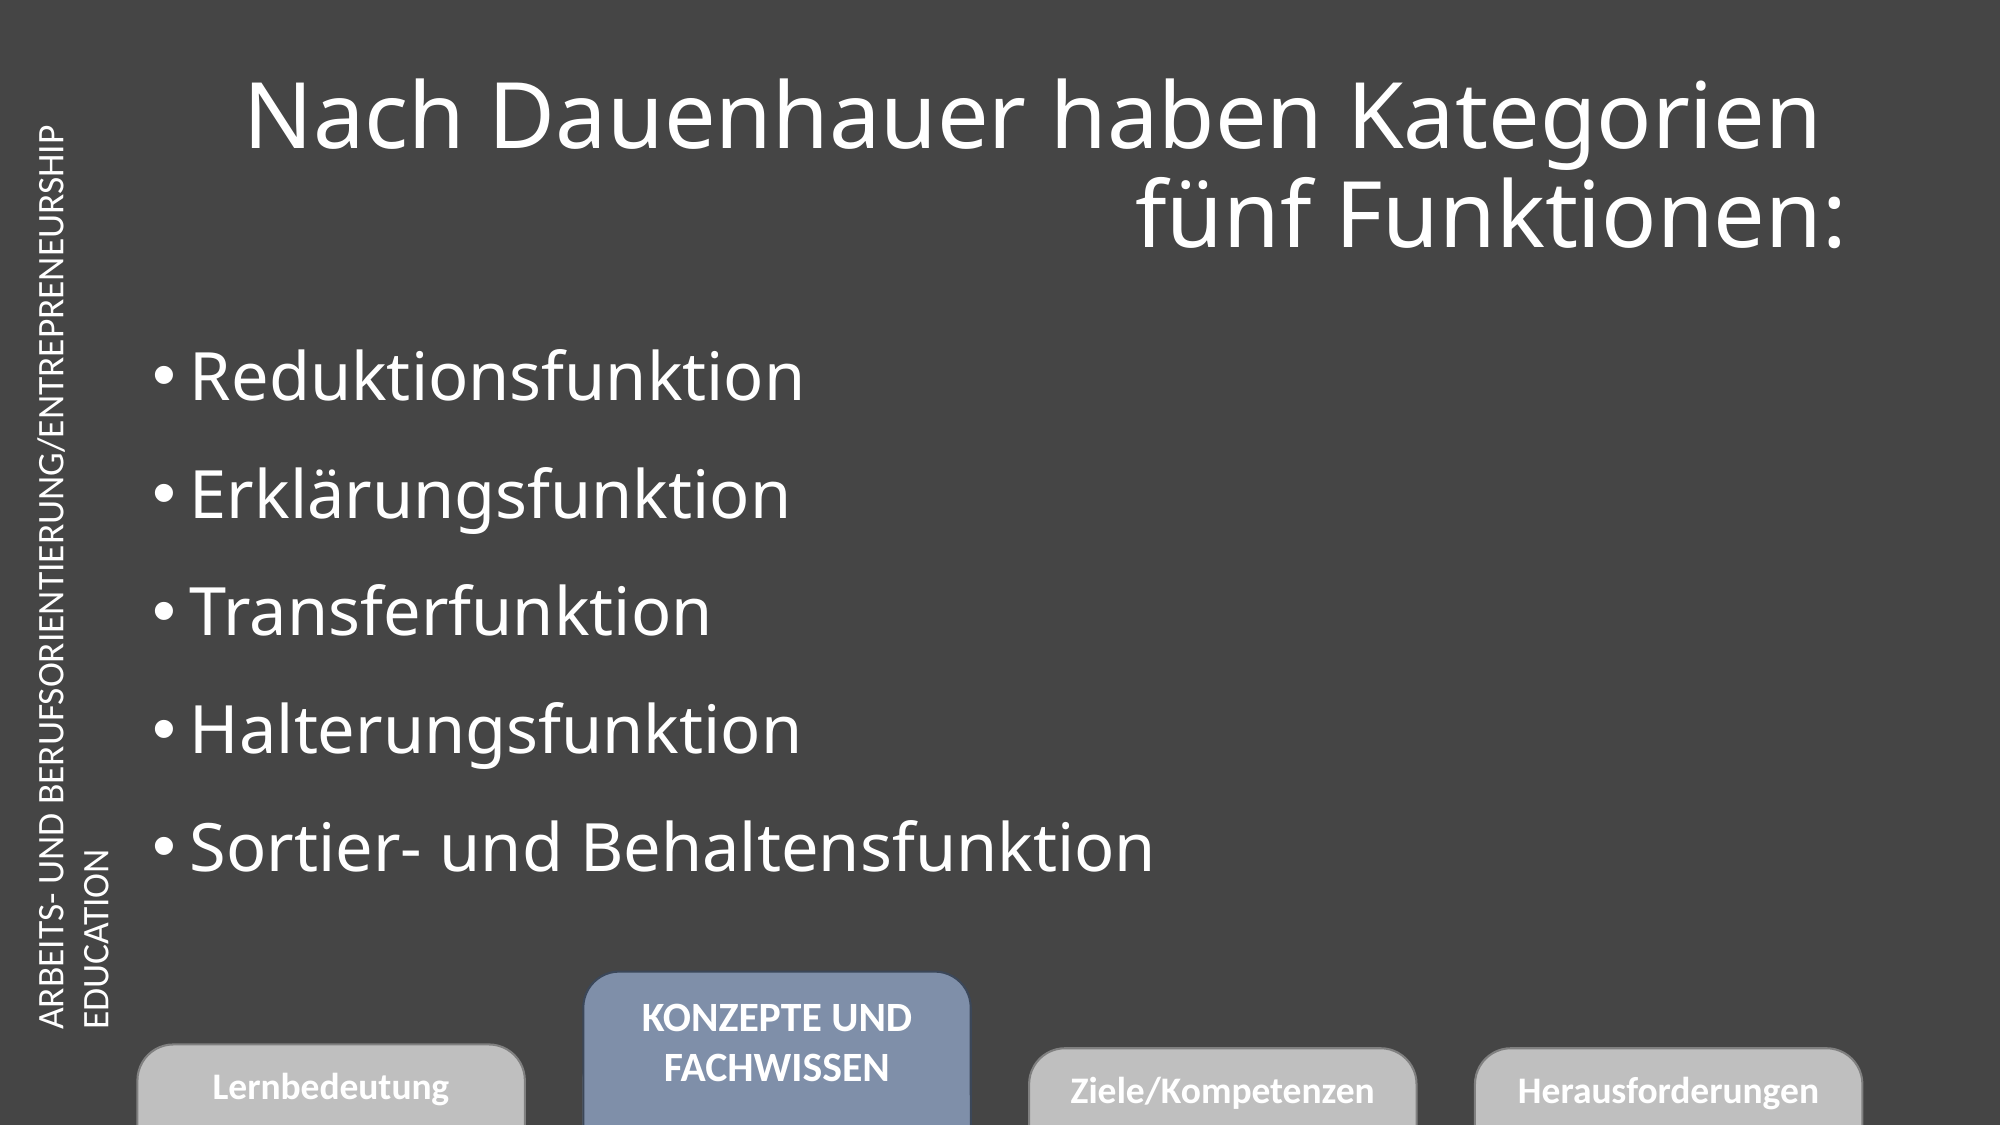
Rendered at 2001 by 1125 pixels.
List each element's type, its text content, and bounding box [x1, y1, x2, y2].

list Reduktionsfunktion Erklärungsfunktion Transferfunktion Halterungsfunktion Sortier- und Behaltensfunktion [137, 335, 1863, 984]
title Nach Dauenhauer haben Kategorien fünf Funktionen: [137, 59, 1863, 278]
